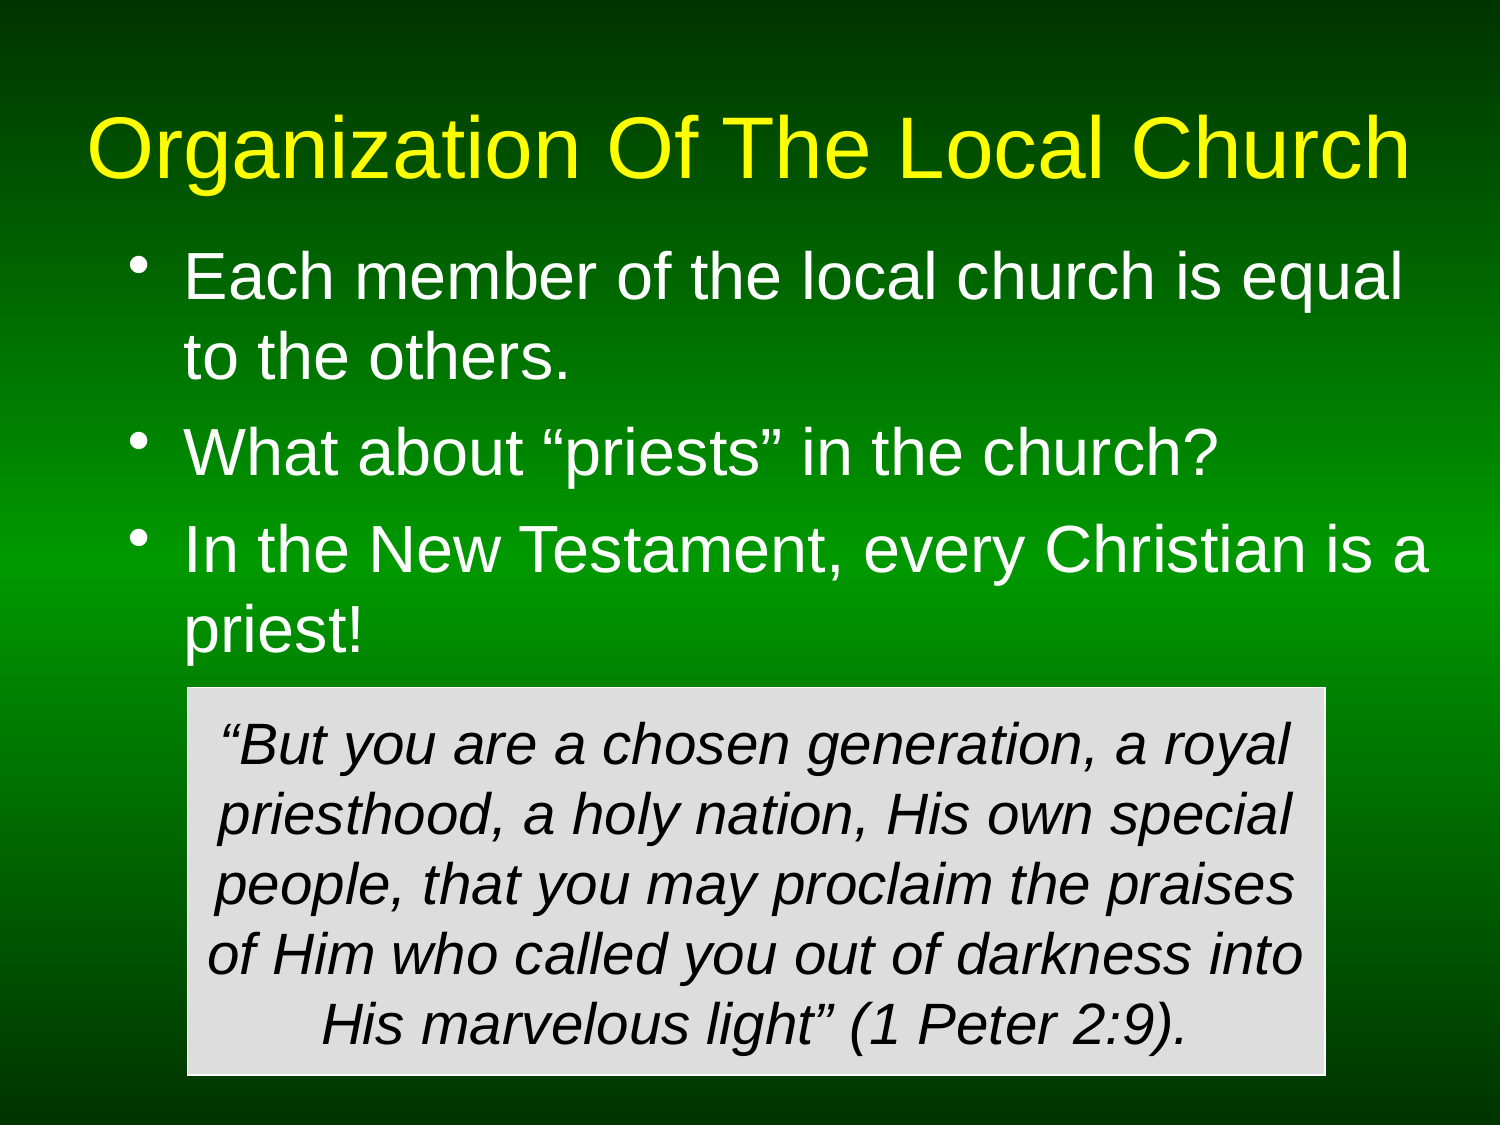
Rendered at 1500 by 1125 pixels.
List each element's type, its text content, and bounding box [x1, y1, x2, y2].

list Each member of the local church is equal to the others. What about “priests” in the church? In the New Testament, every Christian is a priest! [112, 224, 1463, 1125]
title Organization Of The Local Church [37, 50, 1463, 238]
text_box “But you are a chosen generation, a royal priesthood, a holy nation, His own special people, that you may proclaim the praises of Him who called you out of darkness into His marvelous light” (1 Peter 2:9). [187, 687, 1325, 1075]
